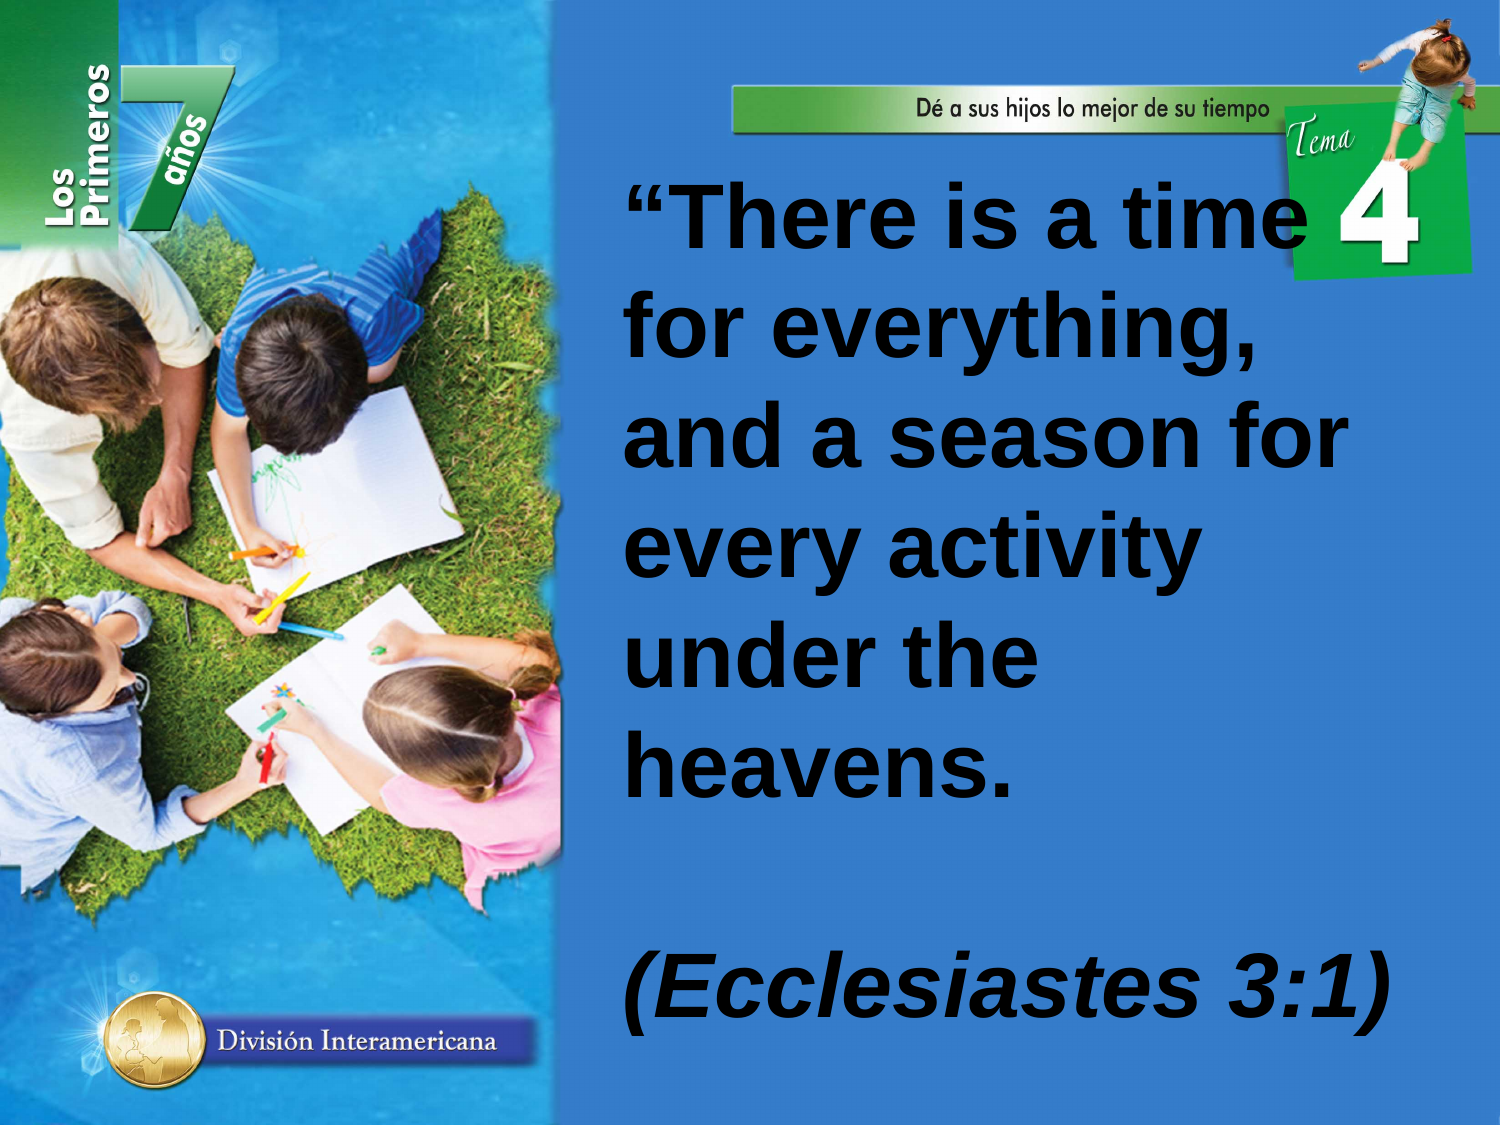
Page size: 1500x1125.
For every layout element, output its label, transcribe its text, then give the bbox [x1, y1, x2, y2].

picture [0, 0, 1500, 1125]
text_box “There is a time for everything, and a season for every activity under the heavens. (Ecclesiastes 3:1) [608, 148, 1424, 1044]
